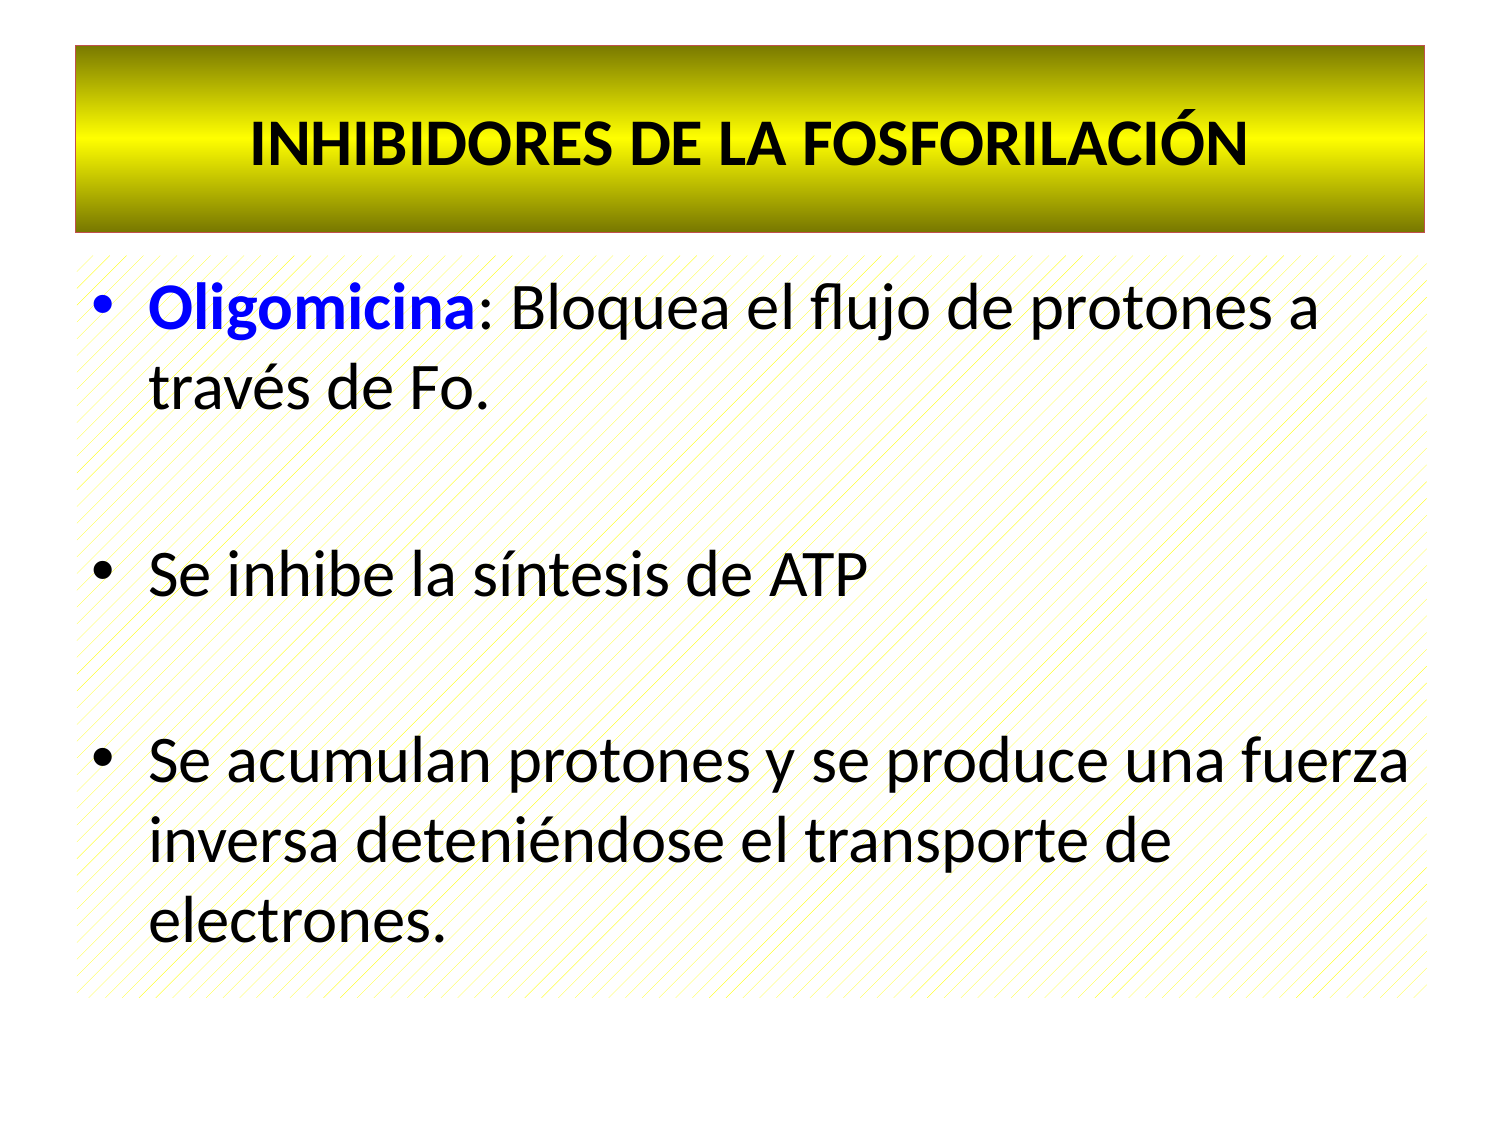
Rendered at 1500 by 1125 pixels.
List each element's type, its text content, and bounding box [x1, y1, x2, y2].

list Oligomicina: Bloquea el flujo de protones a través de Fo. Se inhibe la síntesis de ATP Se acumulan protones y se produce una fuerza inversa deteniéndose el transporte de electrones. [76, 255, 1427, 998]
title INHIBIDORES DE LA FOSFORILACIÓN [75, 45, 1425, 233]
